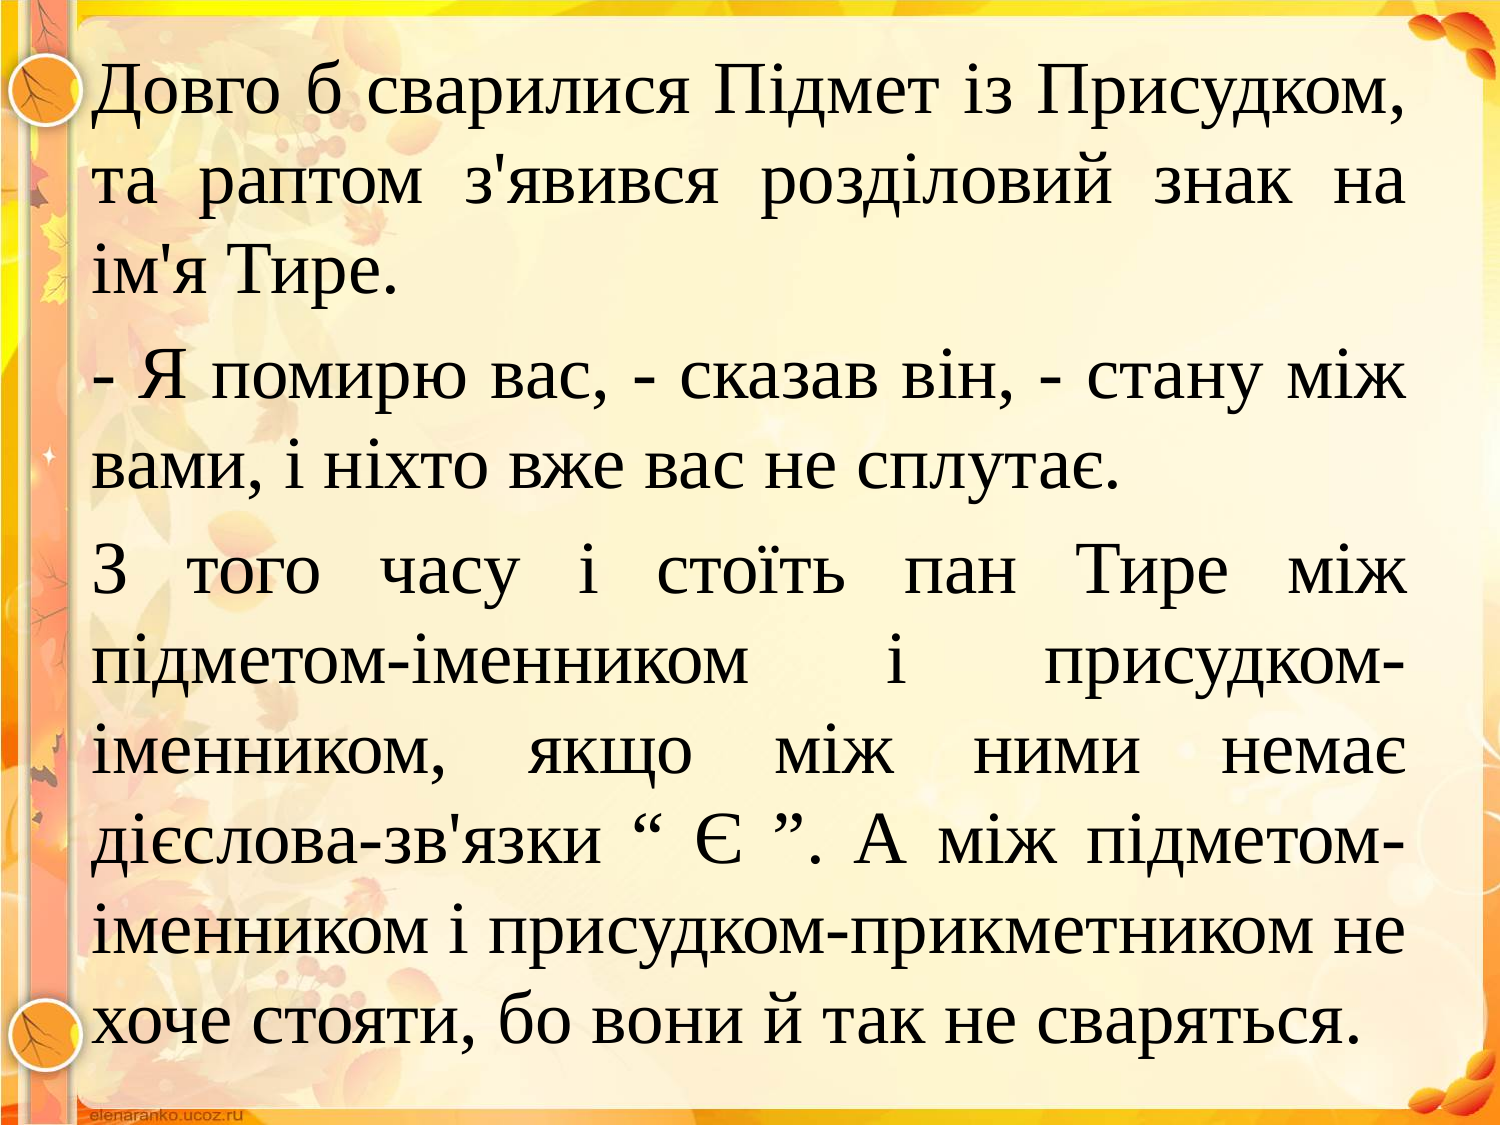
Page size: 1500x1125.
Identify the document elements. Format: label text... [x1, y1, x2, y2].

list Довго б сварилися Підмет із Присудком, та раптом з'явився розділовий знак на ім'я Тире. - Я помирю вас, - сказав він, - стану між вами, і ніхто вже вас не сплутає. З того часу і стоїть пан Тире між підметом-іменником і присудком-іменником, якщо між ними немає дієслова-зв'язки “ Є ”. А між підметом-іменником і присудком-прикметником не хоче стояти, бо вони й так не сваряться. [76, 30, 1424, 1094]
picture [0, 0, 1500, 1125]
